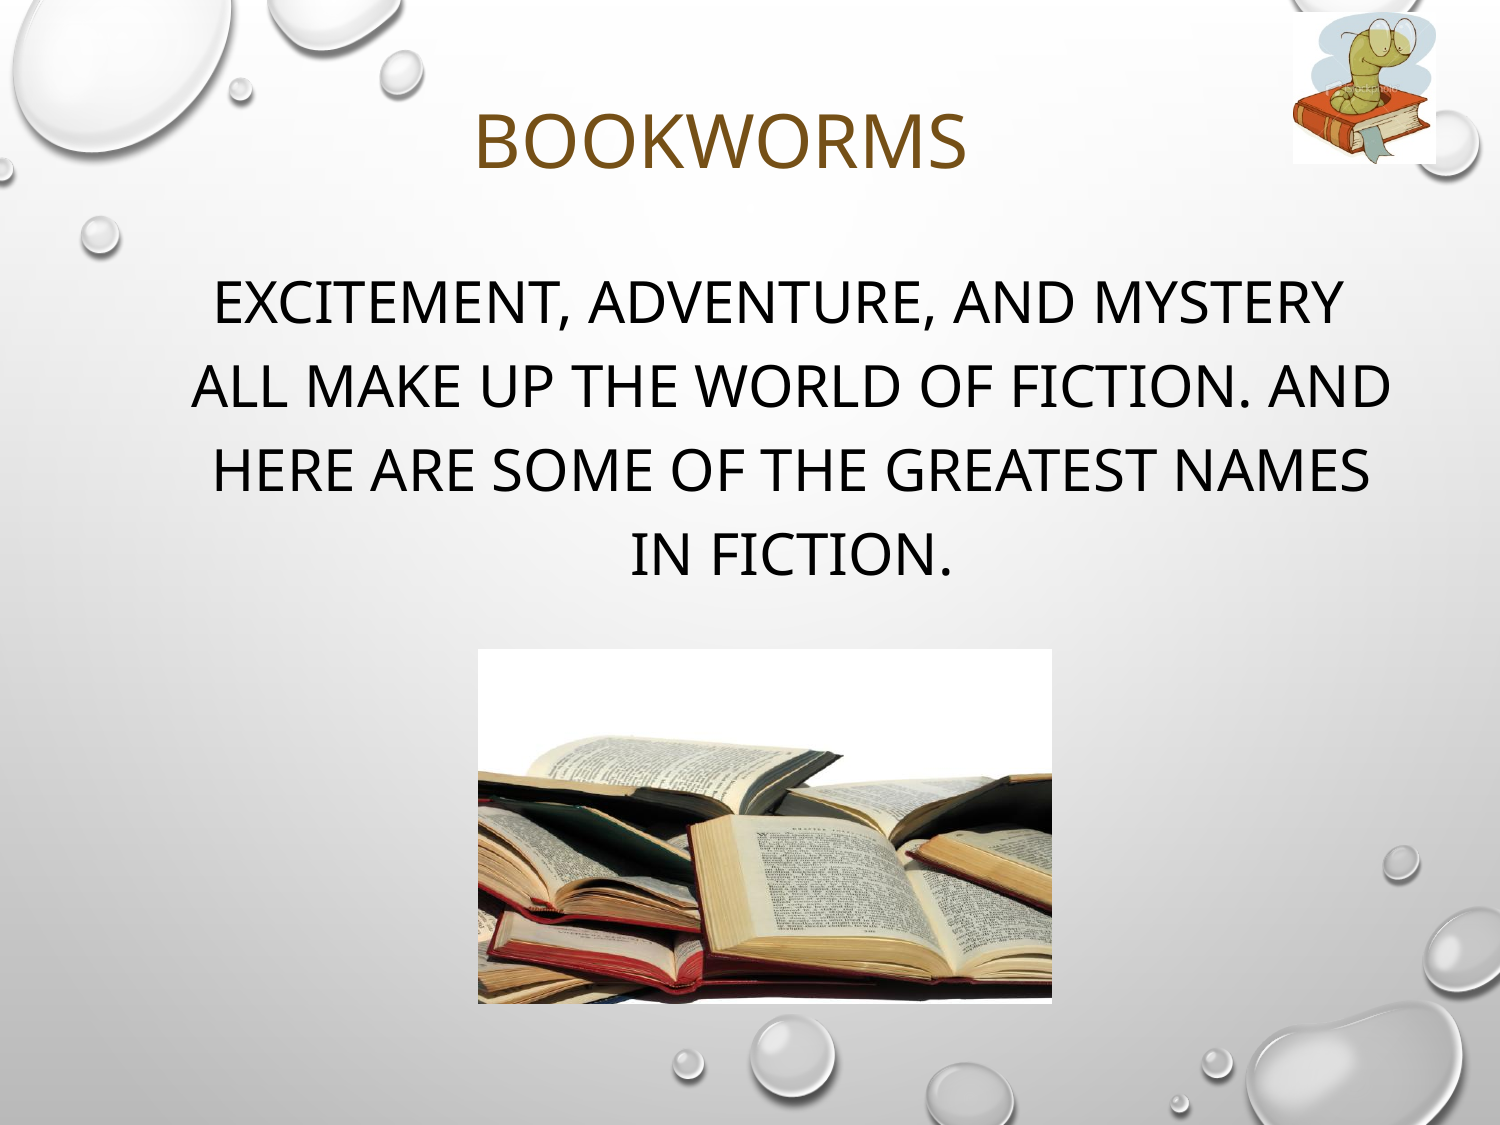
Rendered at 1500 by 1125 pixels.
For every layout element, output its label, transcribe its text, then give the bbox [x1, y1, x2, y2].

title BOOKWORMS [75, 45, 1425, 244]
list Excitement, adventure, and mystery all make up the world of fiction. And here are some of the greatest names in fiction. [135, 243, 1411, 806]
picture [0, 0, 1500, 1125]
